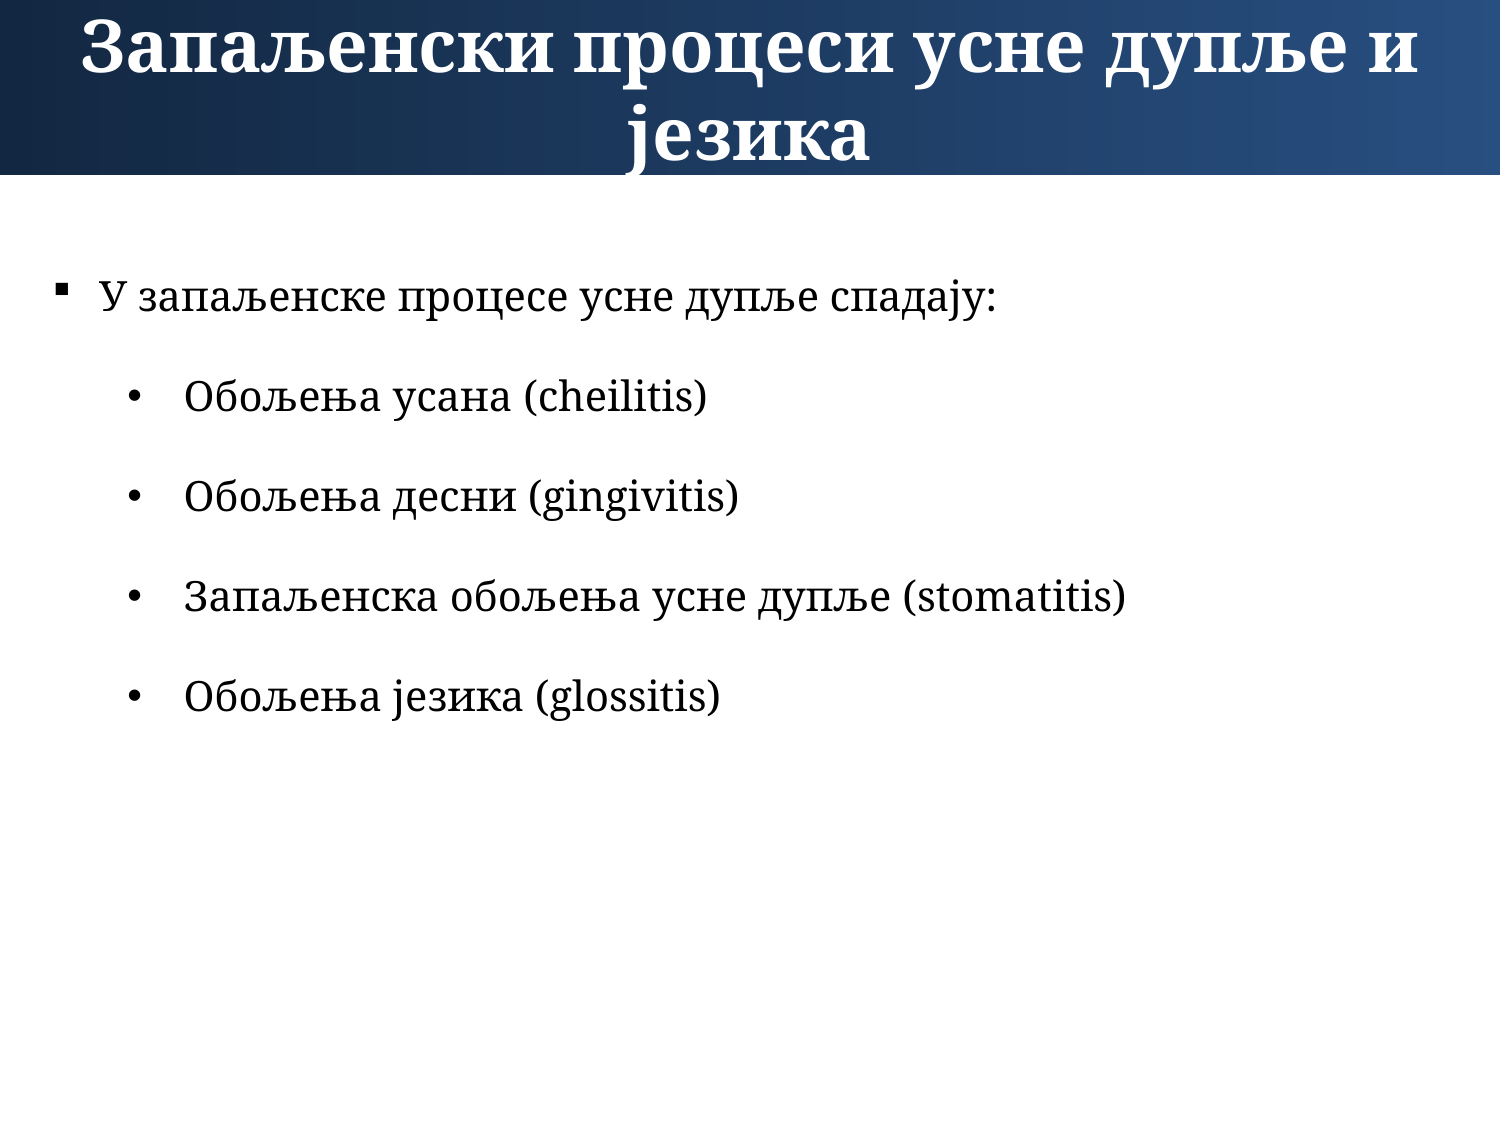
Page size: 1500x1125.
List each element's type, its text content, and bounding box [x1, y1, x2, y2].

text_box Запаљенски процеси усне дупље и језика [0, 0, 1500, 176]
text_box У запаљенске процесе усне дупље спадају: Обољења усана (cheilitis) Обољења десни (gingivitis) Запаљенска обољења усне дупље (stomatitis) Обољења језика (glossitis) [37, 212, 1488, 798]
